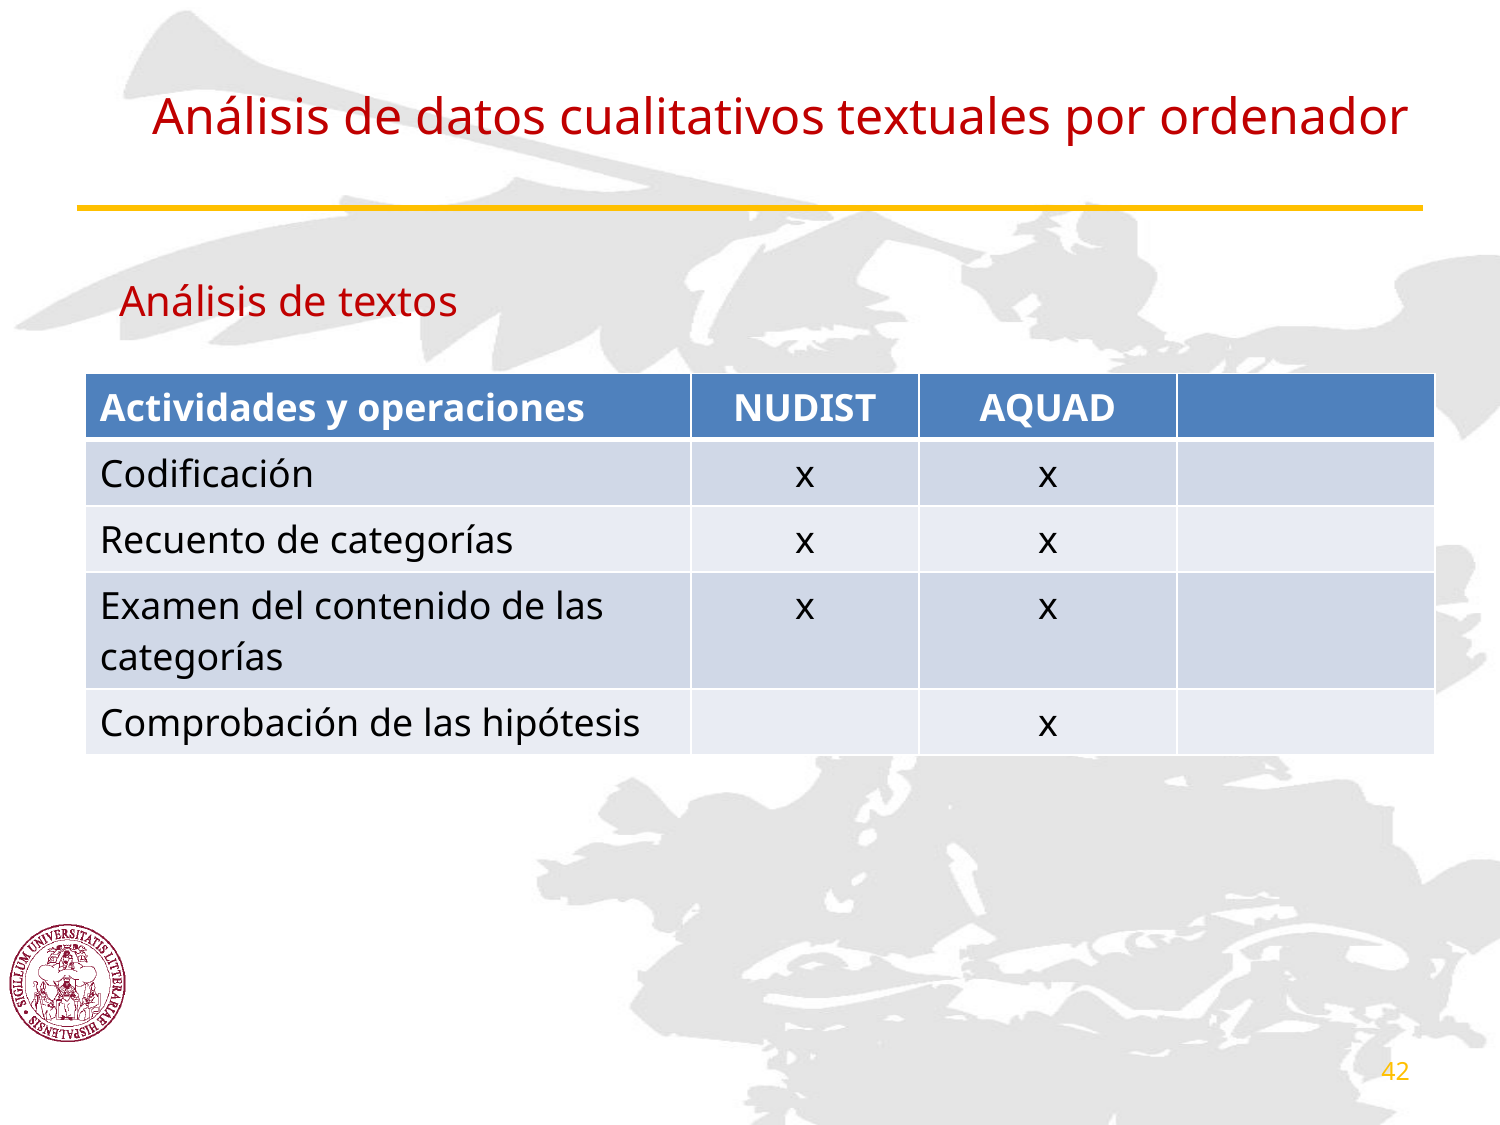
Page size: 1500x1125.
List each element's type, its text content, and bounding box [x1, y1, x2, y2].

table_cell x [920, 507, 1176, 571]
table_header NUDIST [692, 374, 918, 437]
table_cell x [920, 690, 1176, 754]
table_cell x [692, 507, 918, 571]
text_box Análisis de textos [104, 267, 474, 332]
table_cell Recuento de categorías [86, 507, 690, 571]
table_cell x [692, 573, 918, 688]
table_cell x [692, 442, 918, 505]
table_header [1178, 374, 1434, 437]
table_header Actividades y operaciones [86, 374, 690, 437]
table_cell [1178, 507, 1434, 571]
table_cell [692, 690, 918, 754]
table_header AQUAD [920, 374, 1176, 437]
table_cell [1178, 442, 1434, 505]
table_cell x [920, 573, 1176, 688]
table_cell [1178, 690, 1434, 754]
table_cell Examen del contenido de las categorías [86, 573, 690, 688]
table_cell Comprobación de las hipótesis [86, 690, 690, 754]
table_cell [1178, 573, 1434, 688]
slide_number 42 [1074, 1042, 1425, 1103]
table_cell Codificación [86, 442, 690, 505]
title Análisis de datos cualitativos textuales por ordenador [88, 45, 1425, 185]
picture [0, 0, 1500, 1125]
table_cell x [920, 442, 1176, 505]
